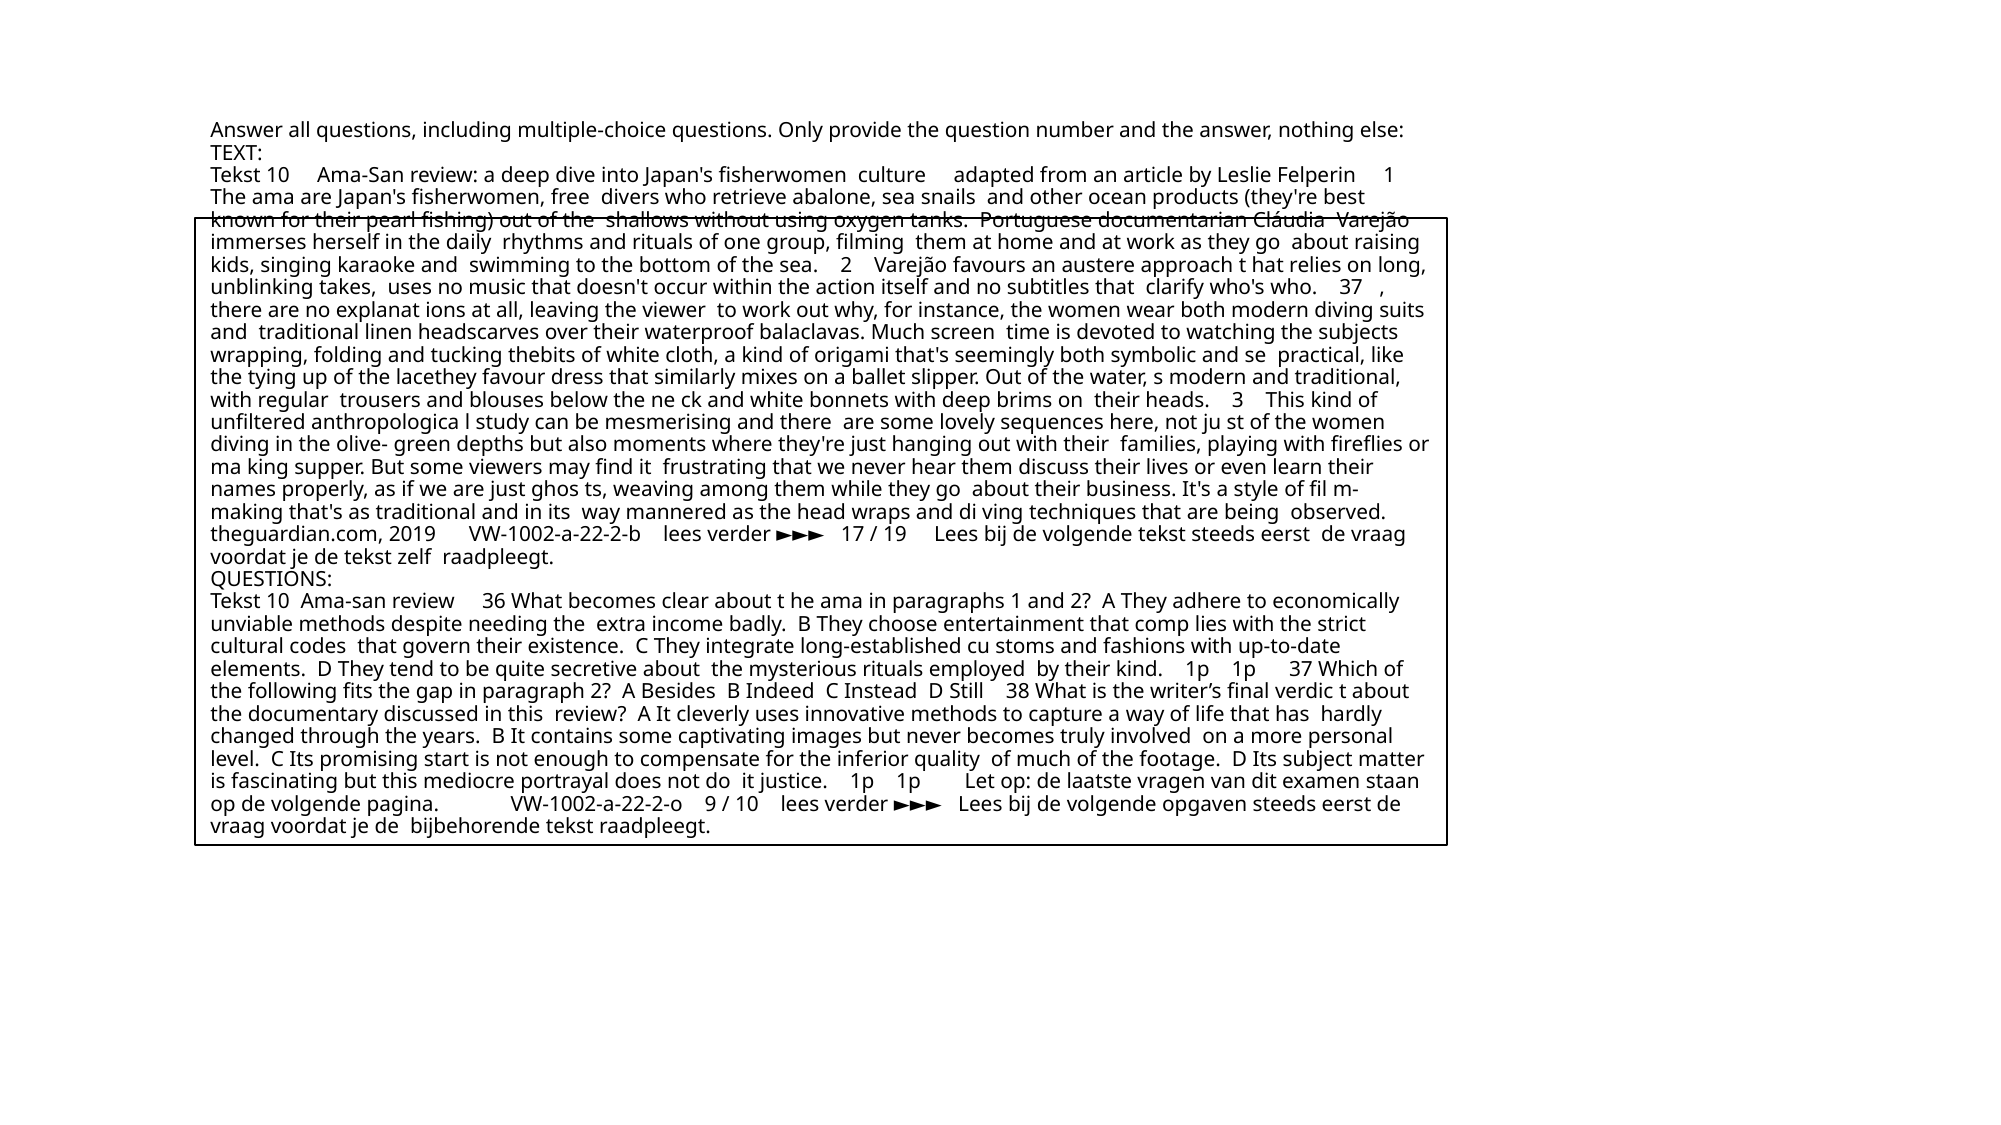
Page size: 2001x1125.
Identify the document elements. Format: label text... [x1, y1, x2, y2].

title Answer all questions, including multiple-choice questions. Only provide the question number and the answer, nothing else: TEXT: Tekst 10 Ama-San review: a deep dive into Japan's fisherwomen culture adapted from an article by Leslie Felperin 1 The ama are Japan's fisherwomen, free divers who retrieve abalone, sea snails and other ocean products (they're best known for their pearl fishing) out of the shallows without using oxygen tanks. Portuguese documentarian Cláudia Varejão immerses herself in the daily rhythms and rituals of one group, filming them at home and at work as they go about raising kids, singing karaoke and swimming to the bottom of the sea. 2 Varejão favours an austere approach t hat relies on long, unblinking takes, uses no music that doesn't occur within the action itself and no subtitles that clarify who's who. 37 , there are no explanat ions at all, leaving the viewer to work out why, for instance, the women wear both modern diving suits and traditional linen headscarves over their waterproof balaclavas. Much screen time is devoted to watching the subjects wrapping, folding and tucking thebits of white cloth, a kind of origami that's seemingly both symbolic and se practical, like the tying up of the lacethey favour dress that similarly mixes on a ballet slipper. Out of the water, s modern and traditional, with regular trousers and blouses below the ne ck and white bonnets with deep brims on their heads. 3 This kind of unfiltered anthropologica l study can be mesmerising and there are some lovely sequences here, not ju st of the women diving in the olive- green depths but also moments where they're just hanging out with their families, playing with fireflies or ma king supper. But some viewers may find it frustrating that we never hear them discuss their lives or even learn their names properly, as if we are just ghos ts, weaving among them while they go about their business. It's a style of fil m-making that's as traditional and in its way mannered as the head wraps and di ving techniques that are being observed. theguardian.com, 2019 VW-1002-a-22-2-b lees verder ►►► 17 / 19 Lees bij de volgende tekst steeds eerst de vraag voordat je de tekst zelf raadpleegt. QUESTIONS: Tekst 10 Ama-san review 36 What becomes clear about t he ama in paragraphs 1 and 2? A They adhere to economically unviable methods despite needing the extra income badly. B They choose entertainment that comp lies with the strict cultural codes that govern their existence. C They integrate long-established cu stoms and fashions with up-to-date elements. D They tend to be quite secretive about the mysterious rituals employed by their kind. 1p 1p 37 Which of the following fits the gap in paragraph 2? A Besides B Indeed C Instead D Still 38 What is the writer’s final verdic t about the documentary discussed in this review? A It cleverly uses innovative methods to capture a way of life that has hardly changed through the years. B It contains some captivating images but never becomes truly involved on a more personal level. C Its promising start is not enough to compensate for the inferior quality of much of the footage. D Its subject matter is fascinating but this mediocre portrayal does not do it justice. 1p 1p Let op: de laatste vragen van dit examen staan op de volgende pagina. VW-1002-a-22-2-o 9 / 10 lees verder ►►► Lees bij de volgende opgaven steeds eerst de vraag voordat je de bijbehorende tekst raadpleegt. [195, 217, 1447, 846]
